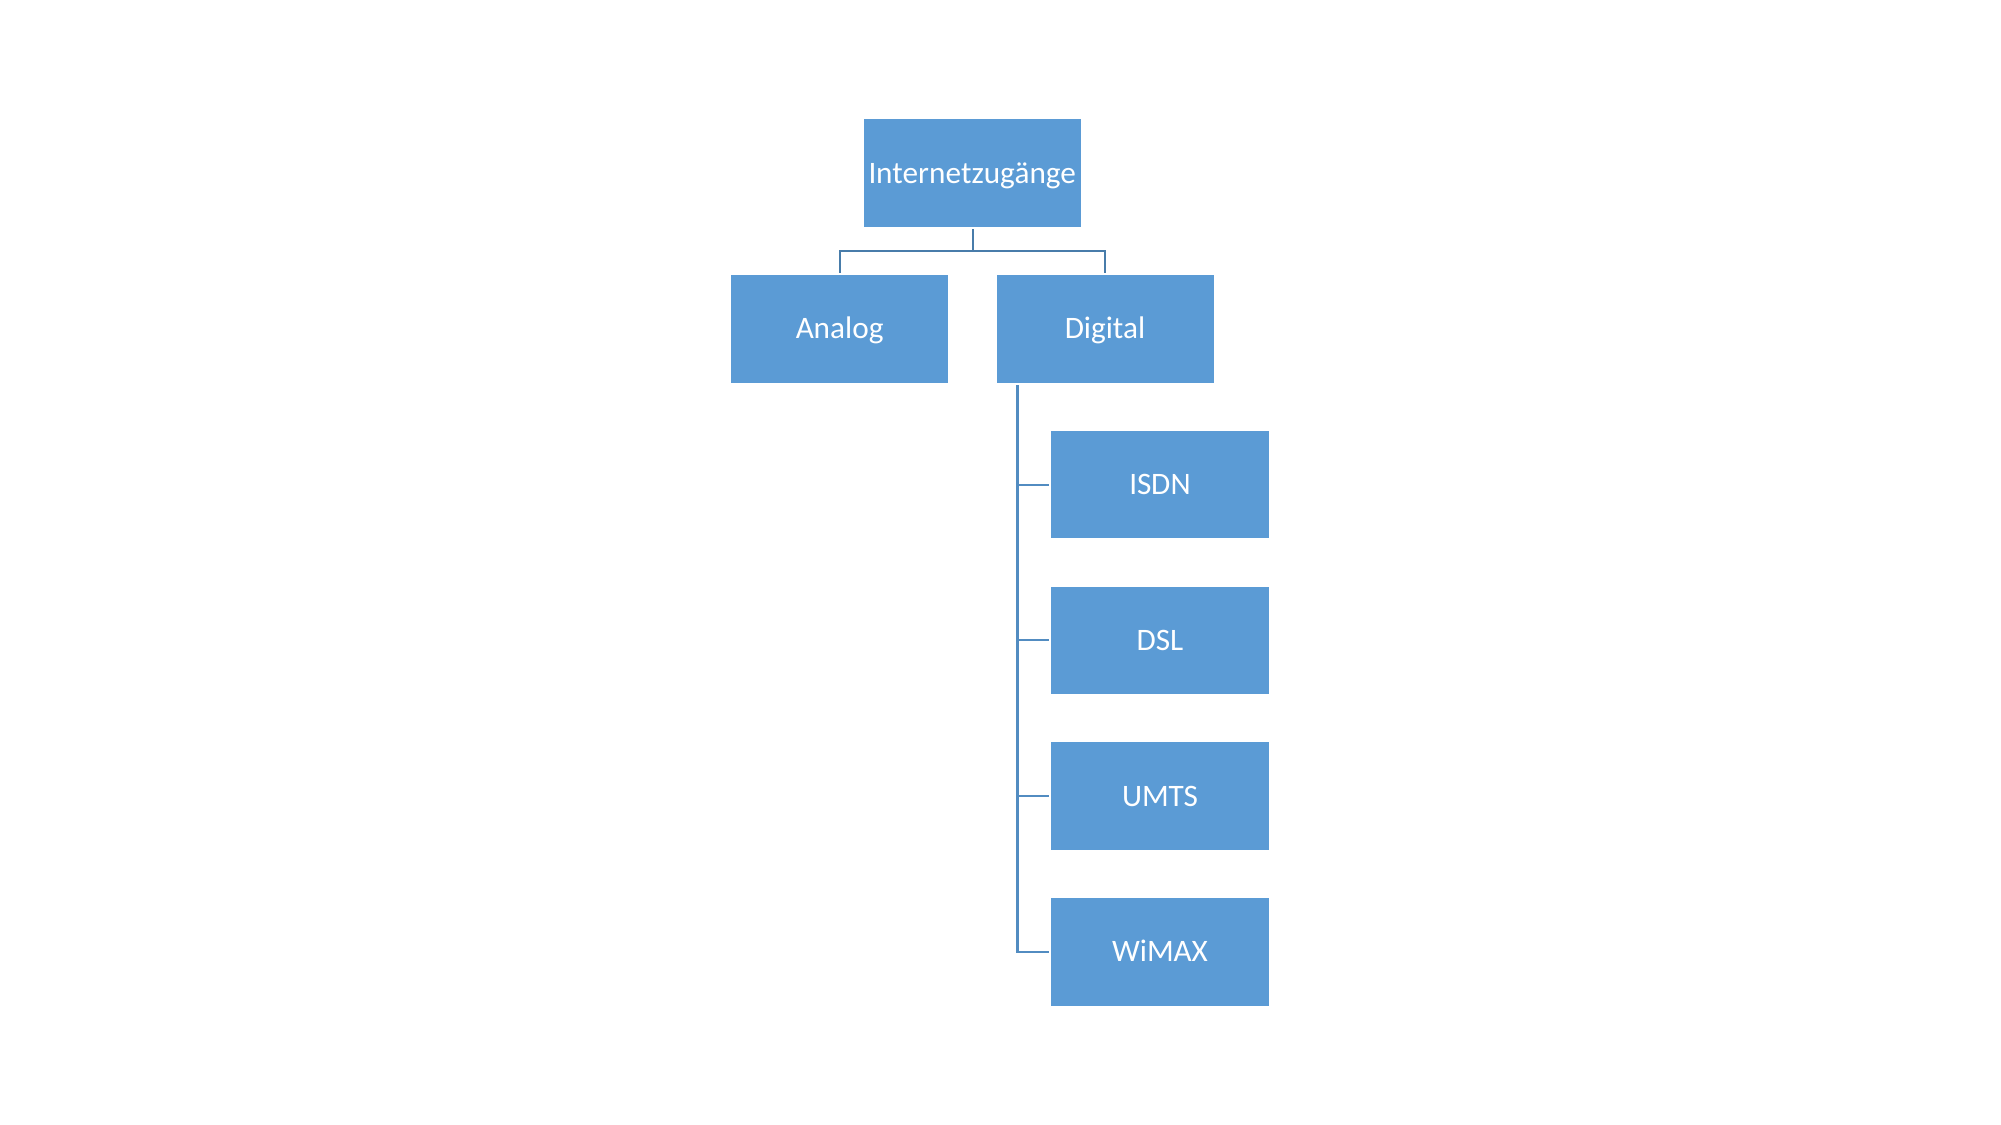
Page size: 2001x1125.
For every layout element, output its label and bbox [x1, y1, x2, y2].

text_box [333, 117, 1667, 1007]
